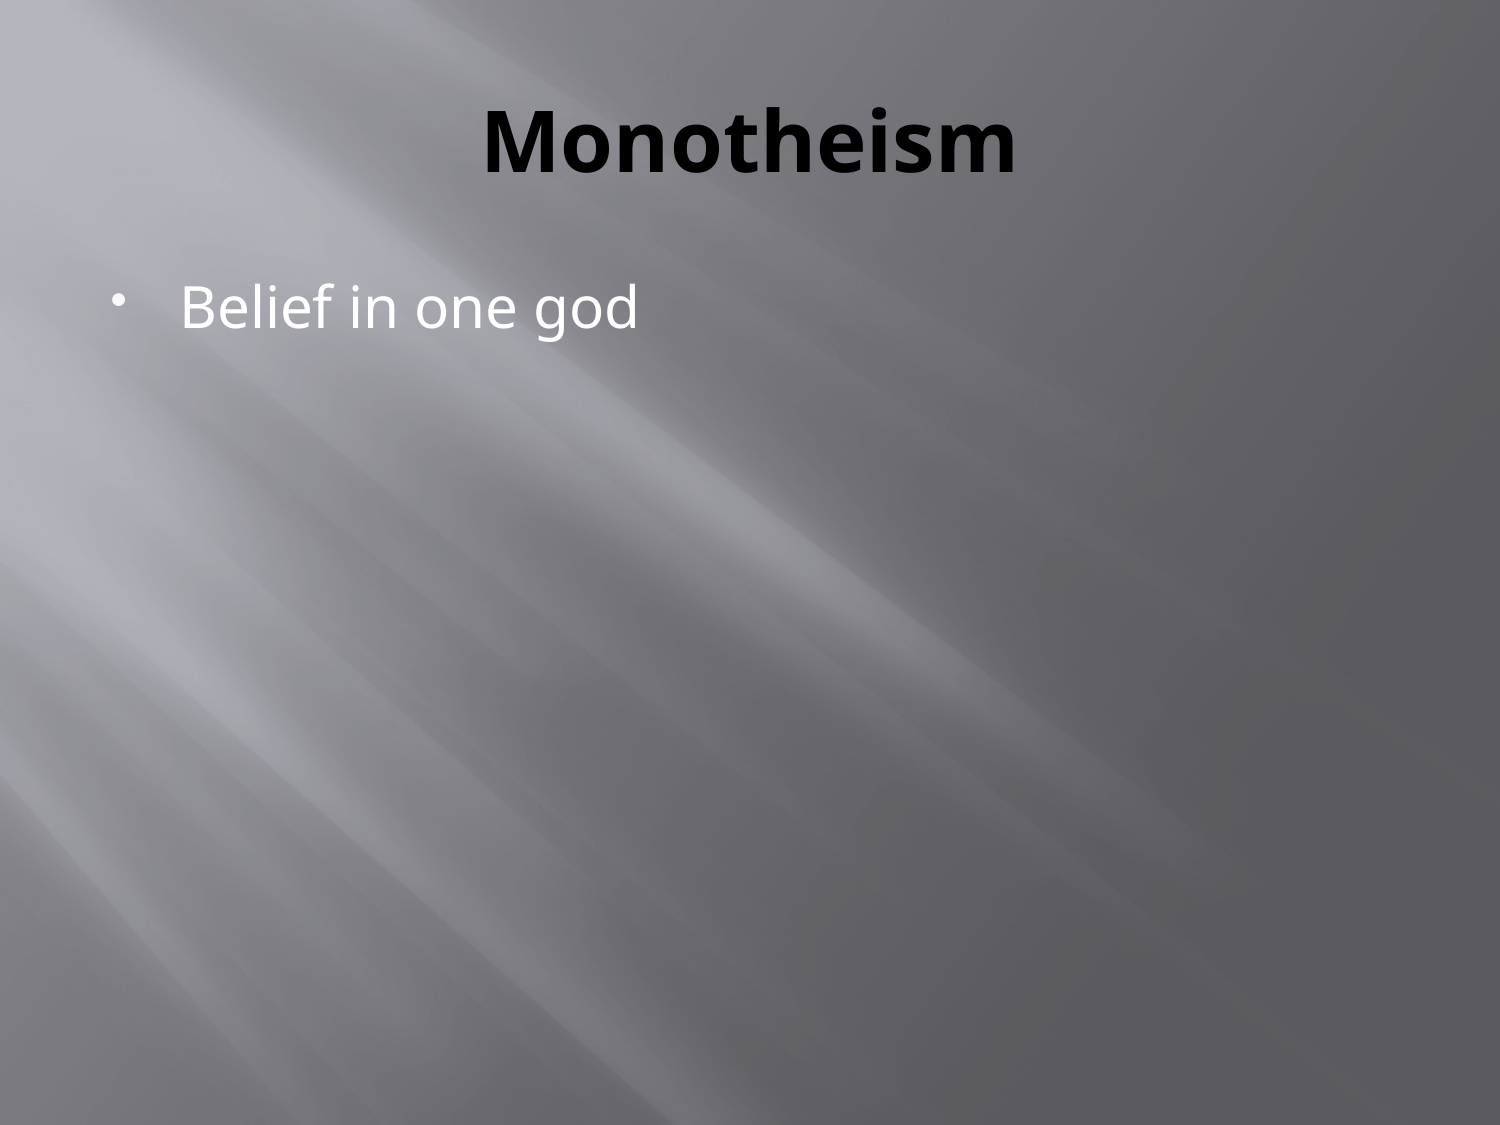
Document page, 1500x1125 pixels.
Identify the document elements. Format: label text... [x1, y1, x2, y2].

title Monotheism [75, 45, 1425, 233]
list Belief in one god [75, 262, 1425, 1035]
